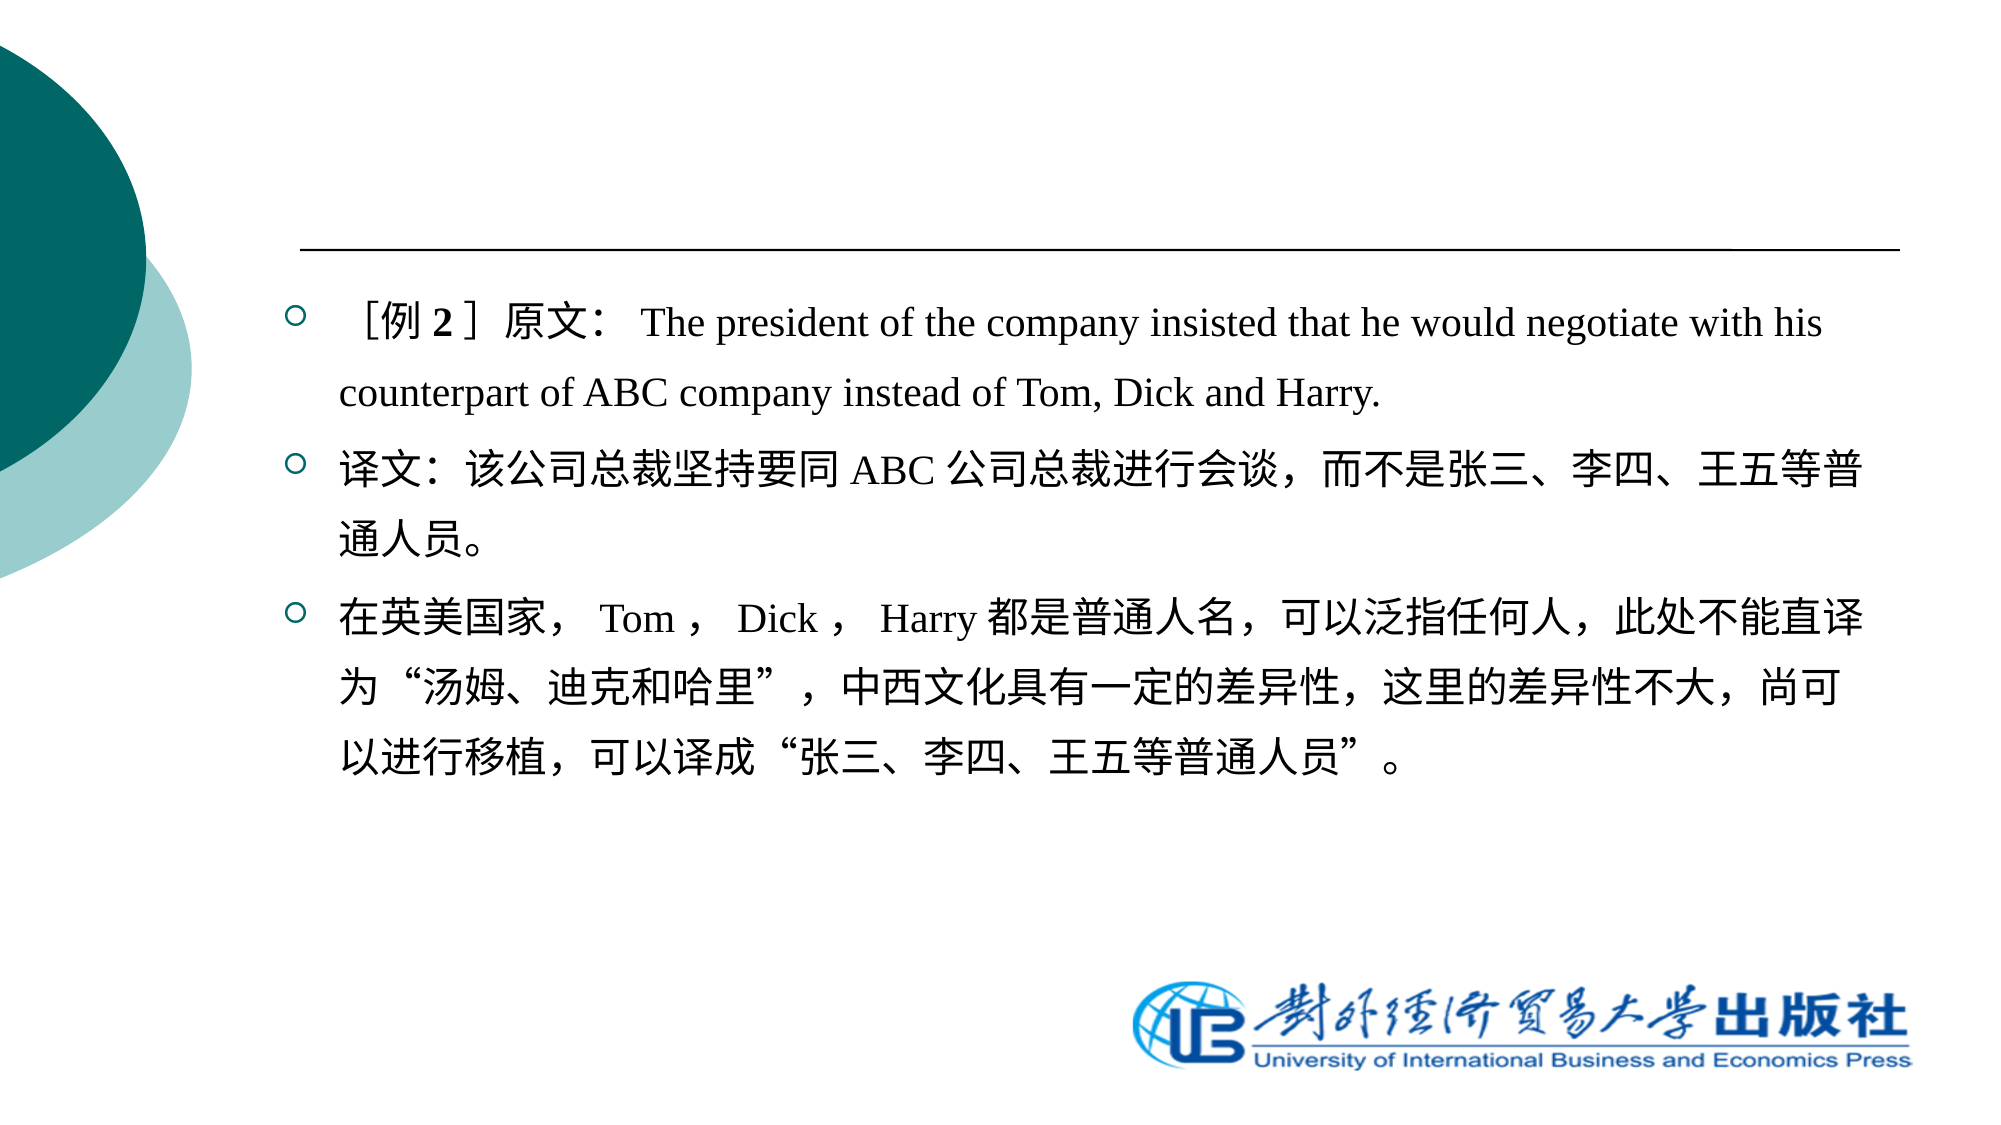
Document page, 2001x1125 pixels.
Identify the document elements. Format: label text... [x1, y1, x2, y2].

list ［例2］原文：The president of the company insisted that he would negotiate with his counterpart of ABC company instead of Tom, Dick and Harry. 译文：该公司总裁坚持要同ABC公司总裁进行会谈，而不是张三、李四、王五等普通人员。 在英美国家，Tom，Dick，Harry都是普通人名，可以泛指任何人，此处不能直译为“汤姆、迪克和哈里”，中西文化具有一定的差异性，这里的差异性不大，尚可以进行移植，可以译成“张三、李四、王五等普通人员”。 [267, 266, 1895, 825]
picture [1054, 922, 2000, 1125]
